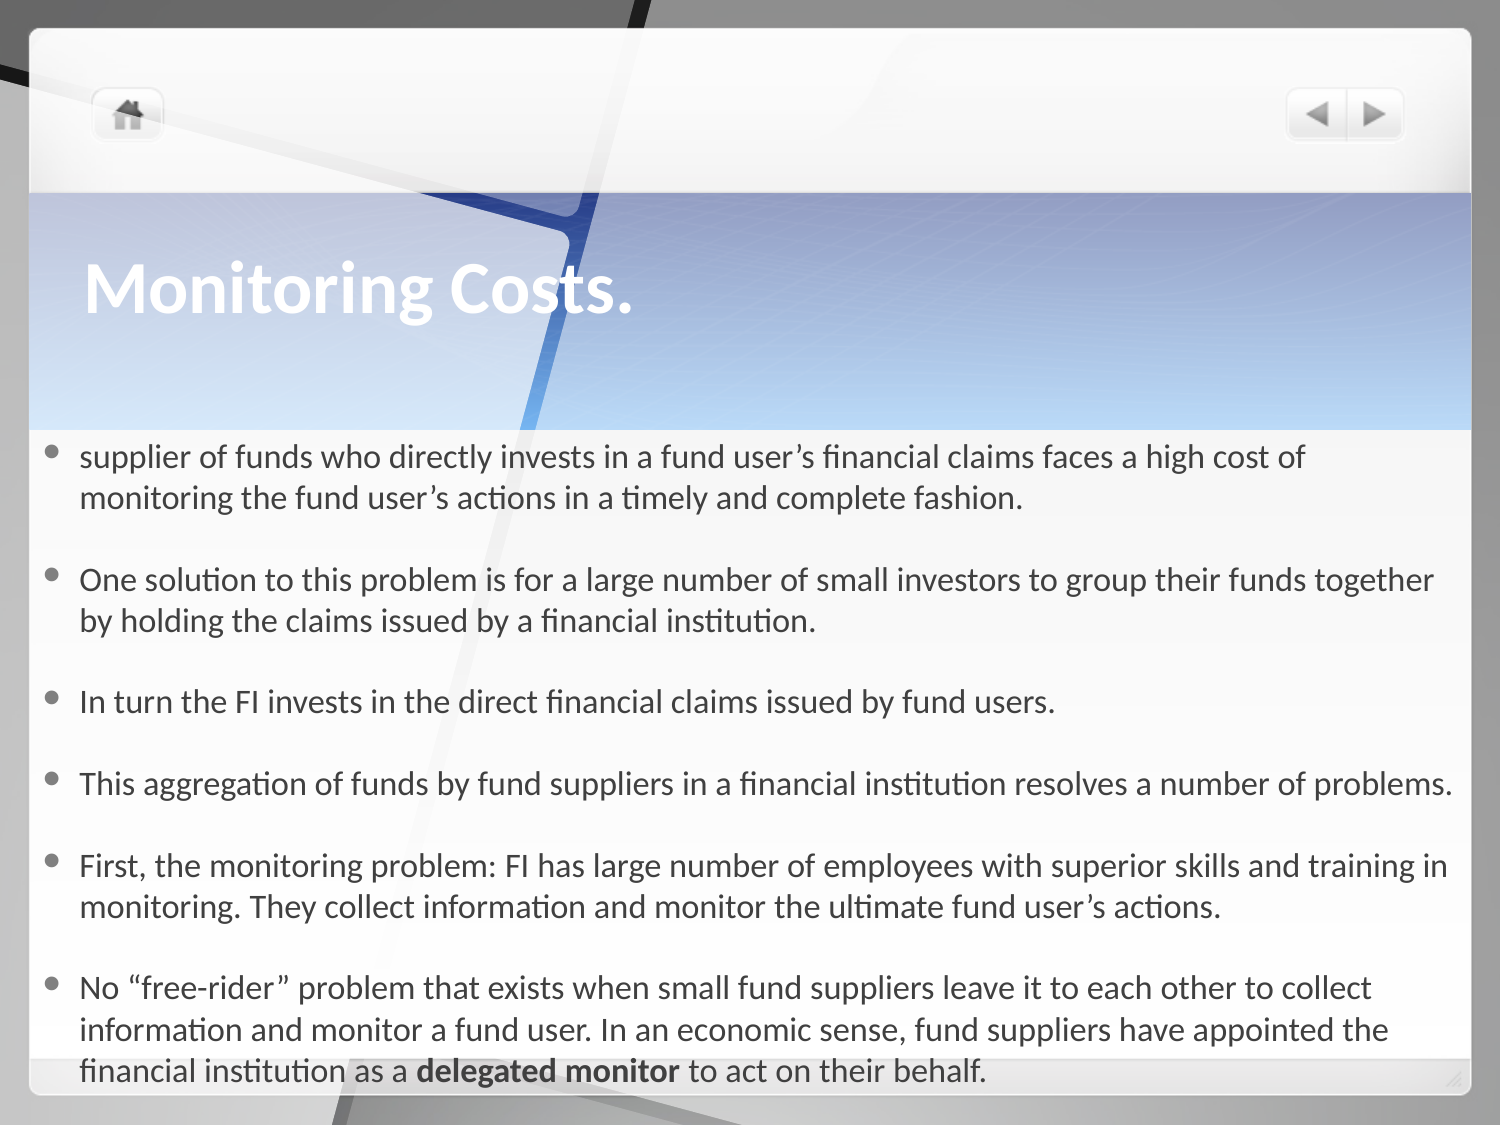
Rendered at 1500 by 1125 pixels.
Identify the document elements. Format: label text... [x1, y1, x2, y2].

title Monitoring Costs. [68, 238, 1432, 426]
list supplier of funds who directly invests in a fund user’s financial claims faces a high cost of monitoring the fund user’s actions in a timely and complete fashion. One solution to this problem is for a large number of small investors to group their funds together by holding the claims issued by a financial institution. In turn the FI invests in the direct financial claims issued by fund users. This aggregation of funds by fund suppliers in a financial institution resolves a number of problems. First, the monitoring problem: FI has large number of employees with superior skills and training in monitoring. They collect information and monitor the ultimate fund user’s actions. No “free-rider” problem that exists when small fund suppliers leave it to each other to collect information and monitor a fund user. In an economic sense, fund suppliers have appointed the financial institution as a delegated monitor to act on their behalf. [27, 426, 1478, 1125]
picture [0, 0, 651, 238]
